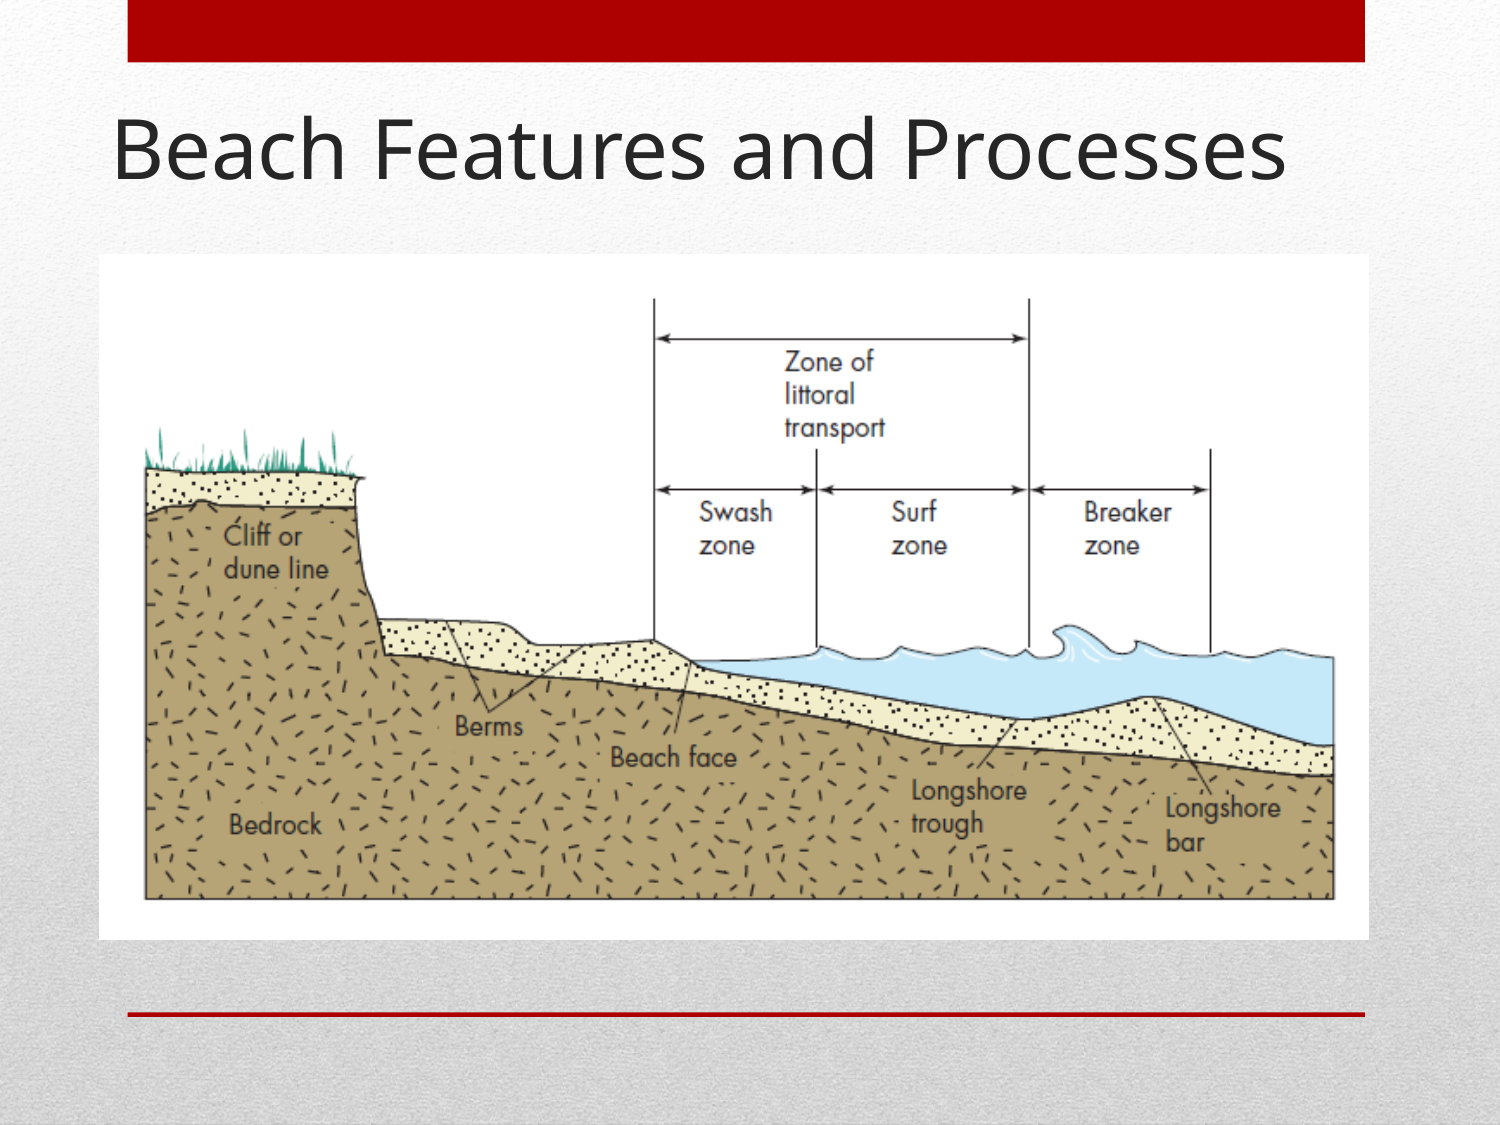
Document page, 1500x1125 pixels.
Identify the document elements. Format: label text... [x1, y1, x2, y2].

text_box Beach Features and Processes [87, 88, 1313, 204]
picture [99, 253, 1370, 941]
